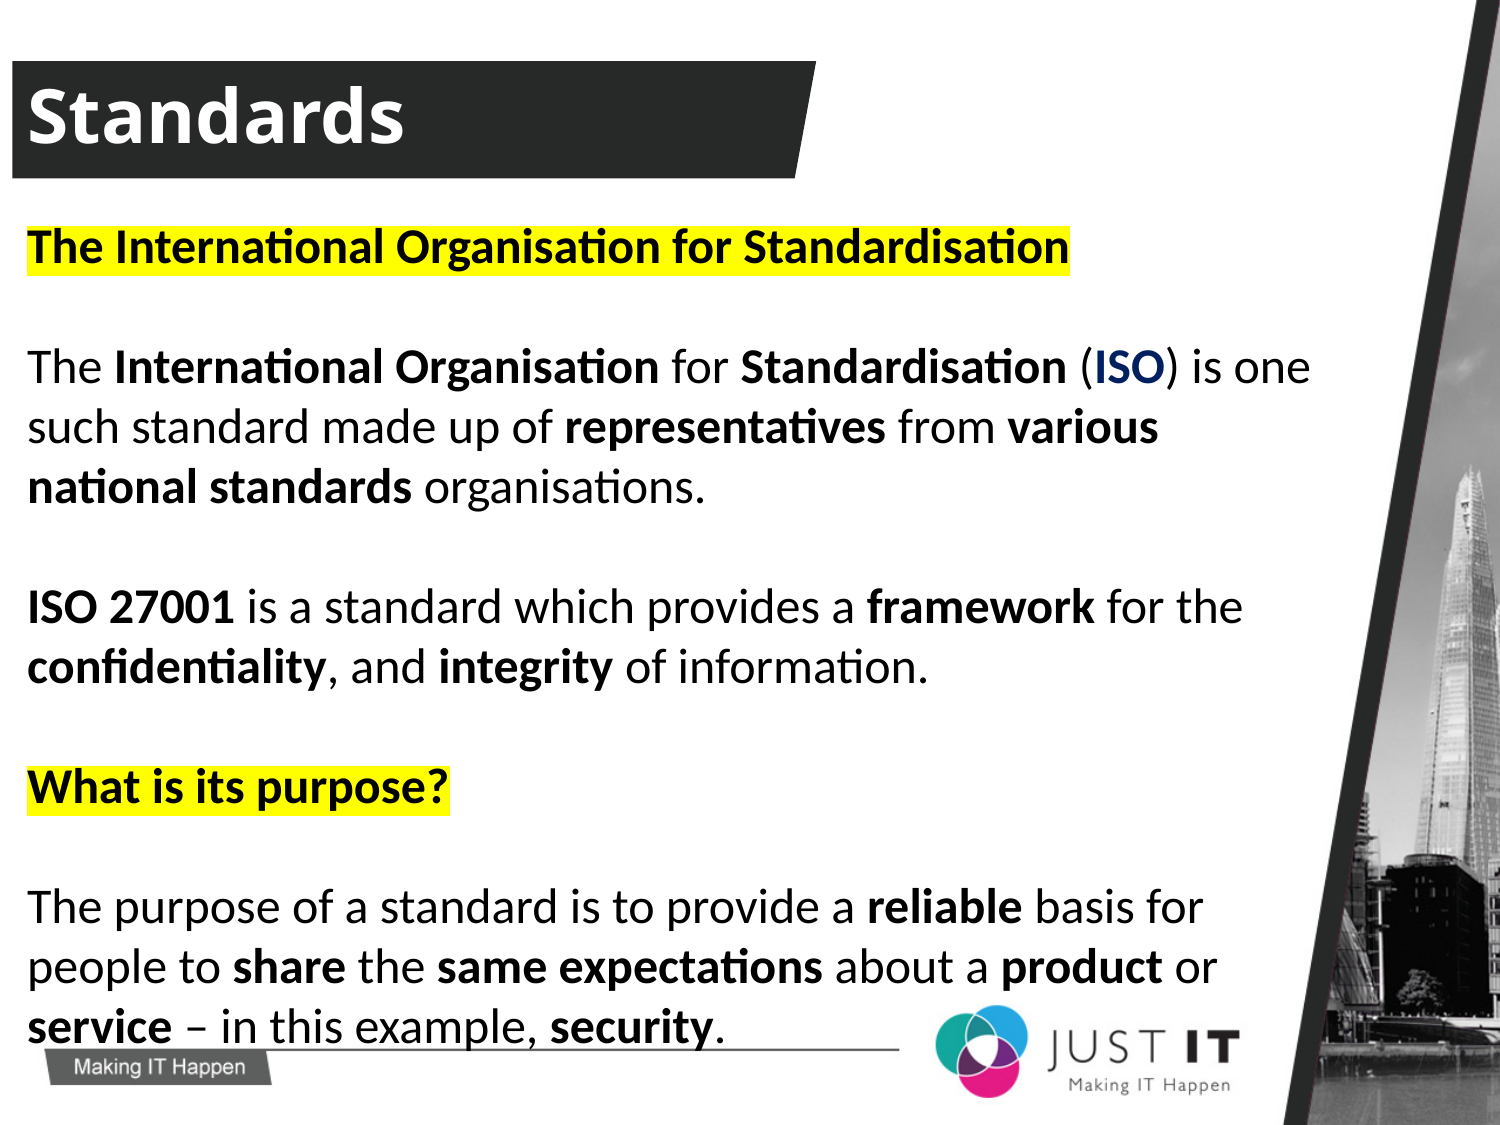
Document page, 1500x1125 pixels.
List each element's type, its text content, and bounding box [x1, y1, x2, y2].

picture [0, 0, 1500, 1125]
text_box The International Organisation for Standardisation The International Organisation for Standardisation (ISO) is one such standard made up of representatives from various national standards organisations. ISO 27001 is a standard which provides a framework for the confidentiality, and integrity of information. What is its purpose? The purpose of a standard is to provide a reliable basis for people to share the same expectations about a product or service – in this example, security. [12, 206, 1336, 1061]
title Standards [12, 61, 927, 179]
